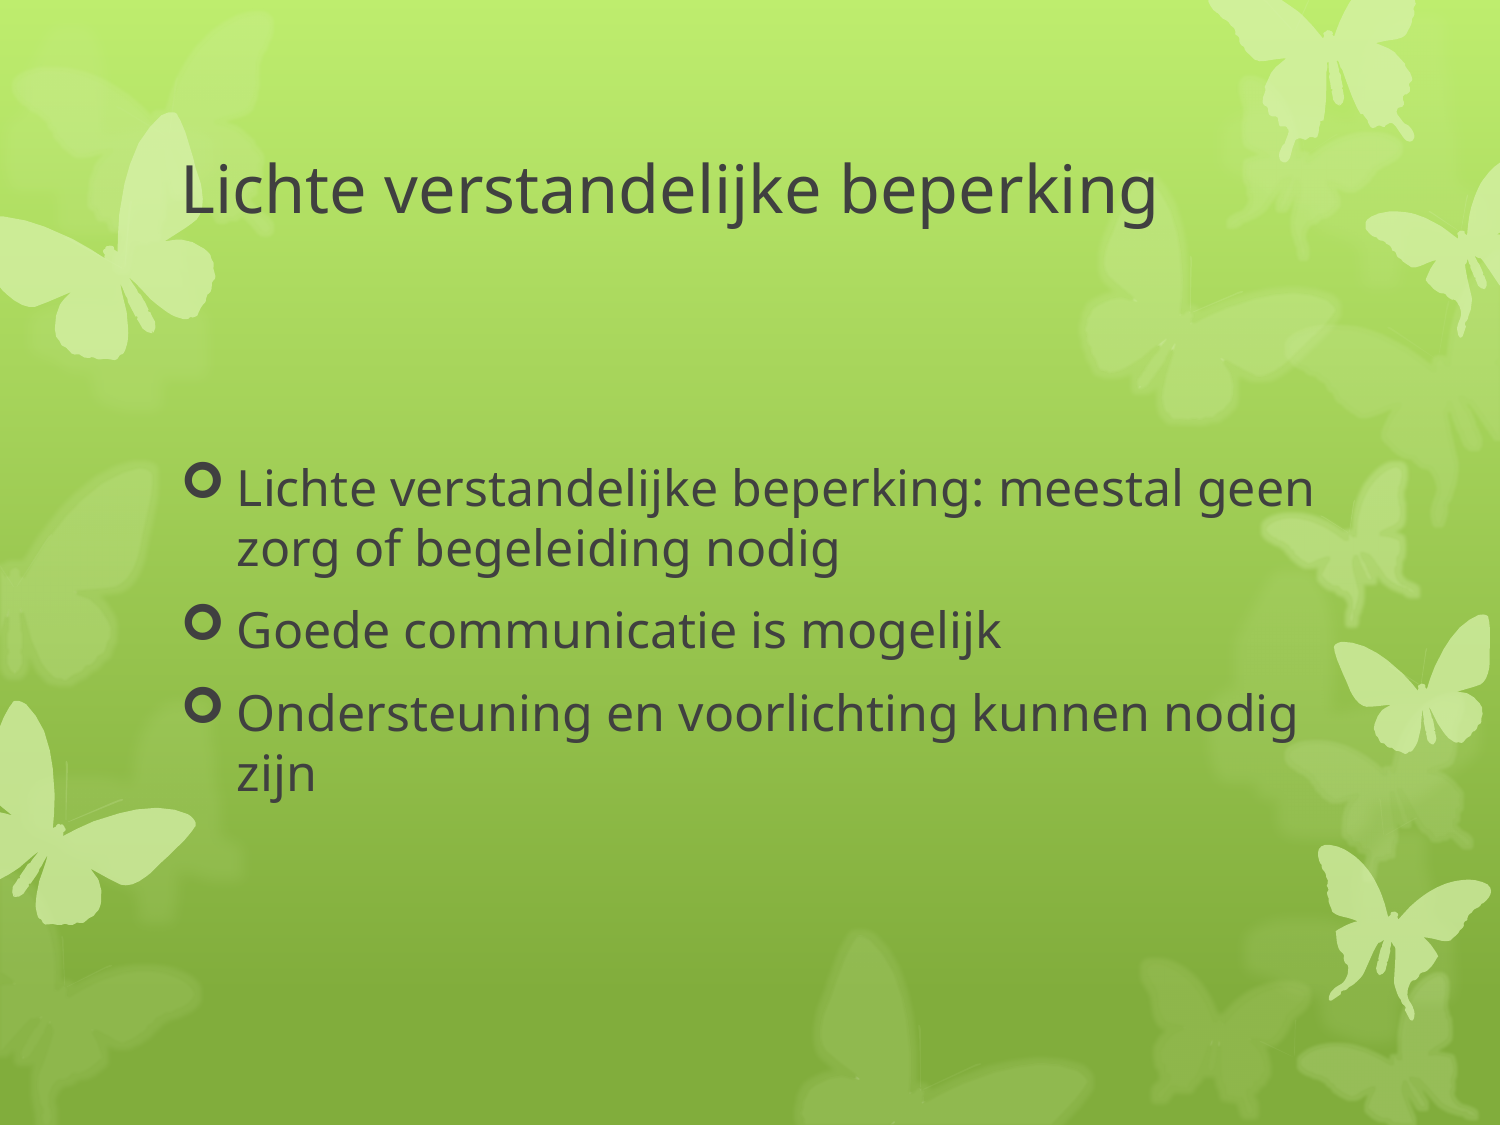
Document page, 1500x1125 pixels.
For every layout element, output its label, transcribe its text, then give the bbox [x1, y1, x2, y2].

title Lichte verstandelijke beperking [165, 110, 1335, 263]
list Lichte verstandelijke beperking: meestal geen zorg of begeleiding nodig Goede communicatie is mogelijk Ondersteuning en voorlichting kunnen nodig zijn [165, 296, 1335, 962]
